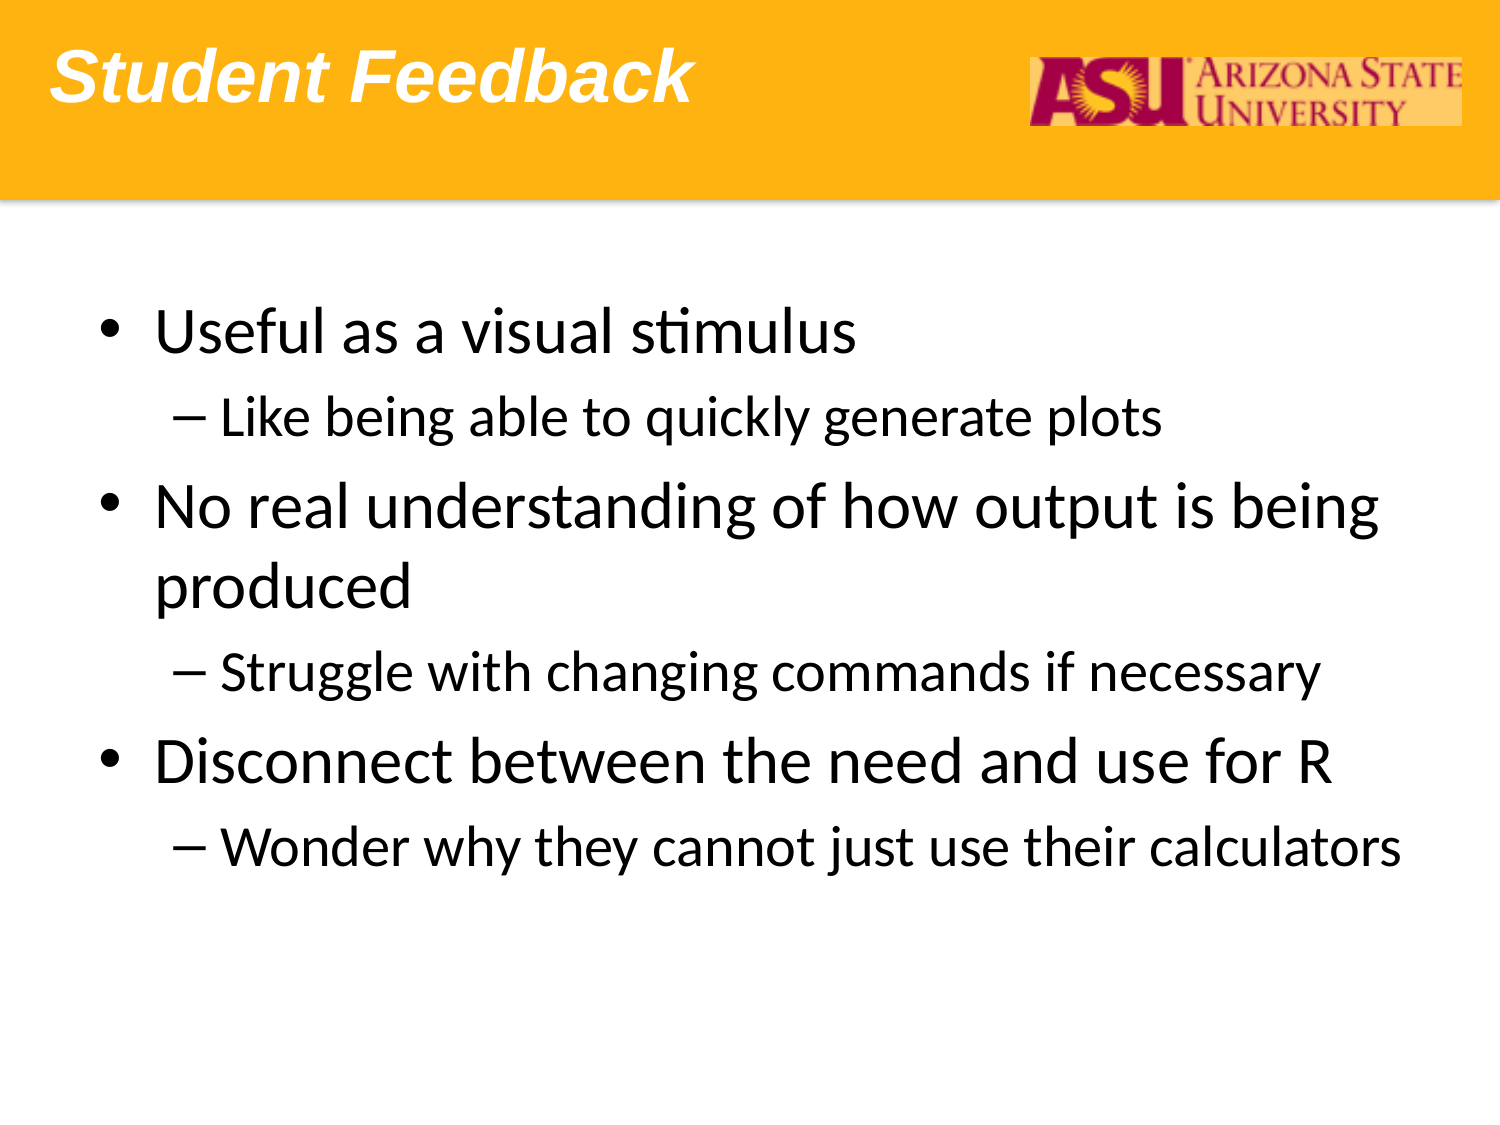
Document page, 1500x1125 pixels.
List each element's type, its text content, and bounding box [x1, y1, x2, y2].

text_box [0, 0, 1500, 201]
picture [1030, 57, 1462, 126]
list Useful as a visual stimulus Like being able to quickly generate plots No real understanding of how output is being produced Struggle with changing commands if necessary Disconnect between the need and use for R Wonder why they cannot just use their calculators [83, 279, 1434, 1022]
